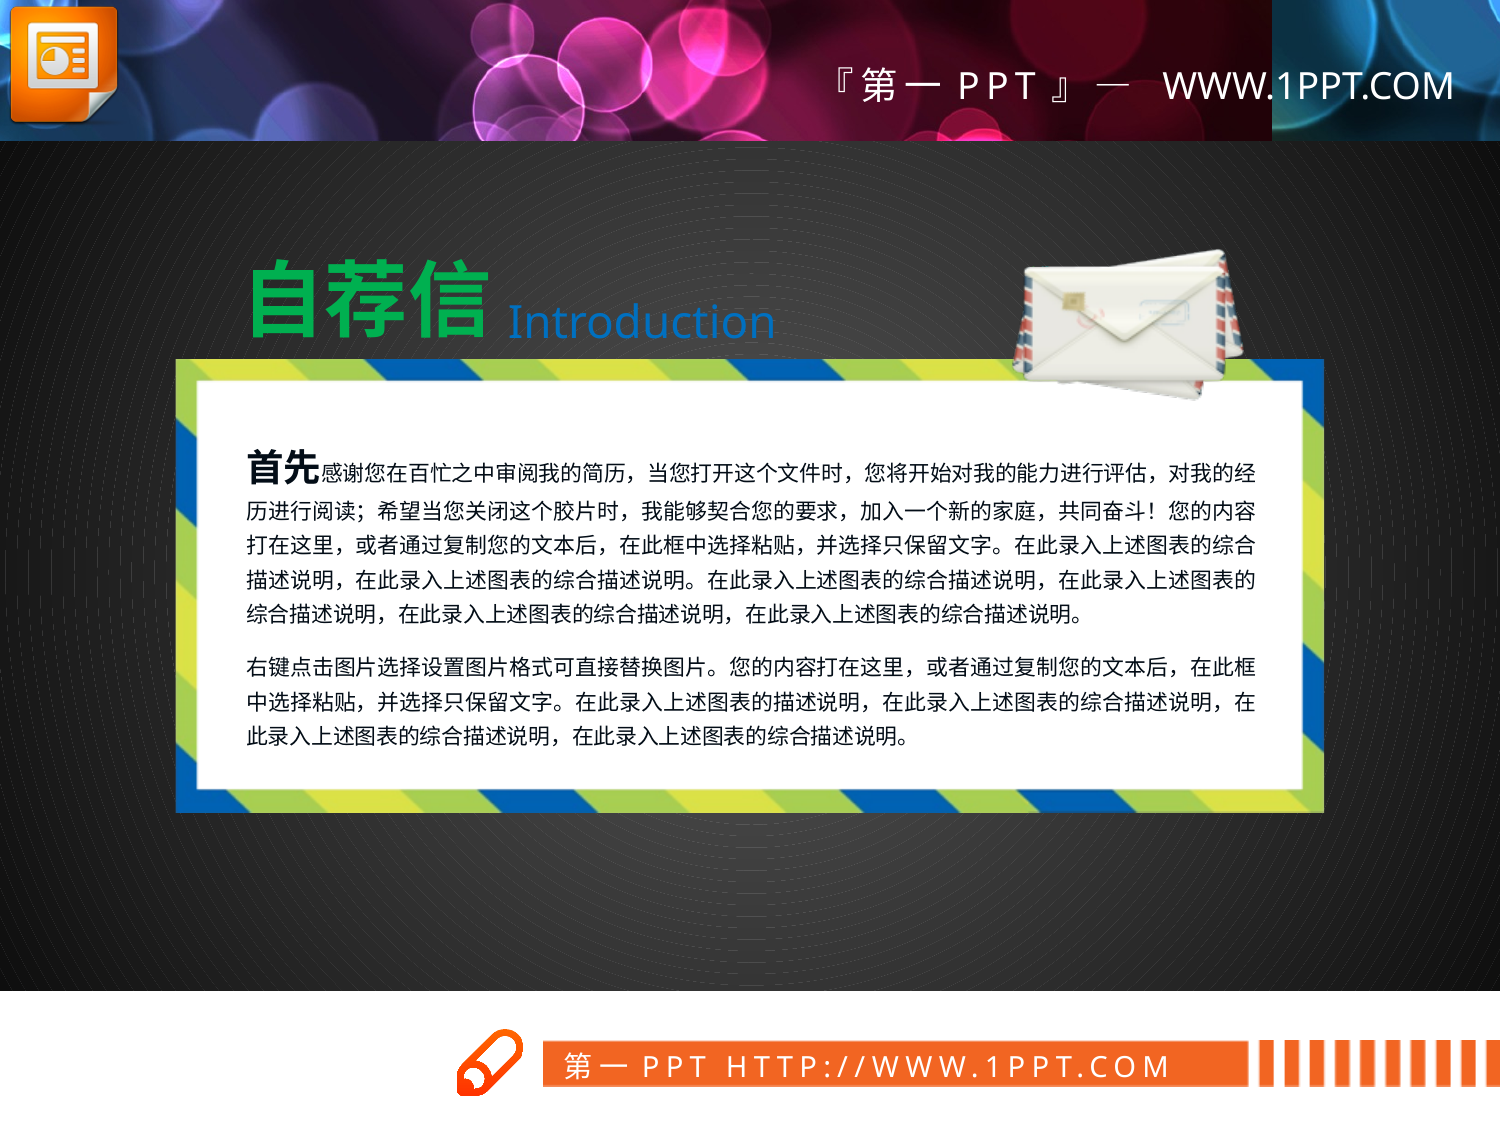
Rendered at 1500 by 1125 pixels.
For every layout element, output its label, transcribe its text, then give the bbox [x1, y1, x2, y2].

picture [0, 0, 1500, 141]
text_box [173, 358, 1326, 815]
picture [543, 1040, 1500, 1087]
text_box 自荐信 [226, 240, 507, 355]
text_box Introduction [492, 284, 792, 355]
text_box 首先感谢您在百忙之中审阅我的简历，当您打开这个文件时，您将开始对我的能力进行评估，对我的经历进行阅读；希望当您关闭这个胶片时，我能够契合您的要求，加入一个新的家庭，共同奋斗！您的内容打在这里，或者通过复制您的文本后，在此框中选择粘贴，并选择只保留文字。在此录入上述图表的综合描述说明，在此录入上述图表的综合描述说明。在此录入上述图表的综合描述说明，在此录入上述图表的综合描述说明，在此录入上述图表的综合描述说明，在此录入上述图表的综合描述说明。 右键点击图片选择设置图片格式可直接替换图片。您的内容打在这里，或者通过复制您的文本后，在此框中选择粘贴，并选择只保留文字。在此录入上述图表的描述说明，在此录入上述图表的综合描述说明，在此录入上述图表的综合描述说明，在此录入上述图表的综合描述说明。 [231, 447, 1273, 810]
text_box [1000, 226, 1260, 415]
